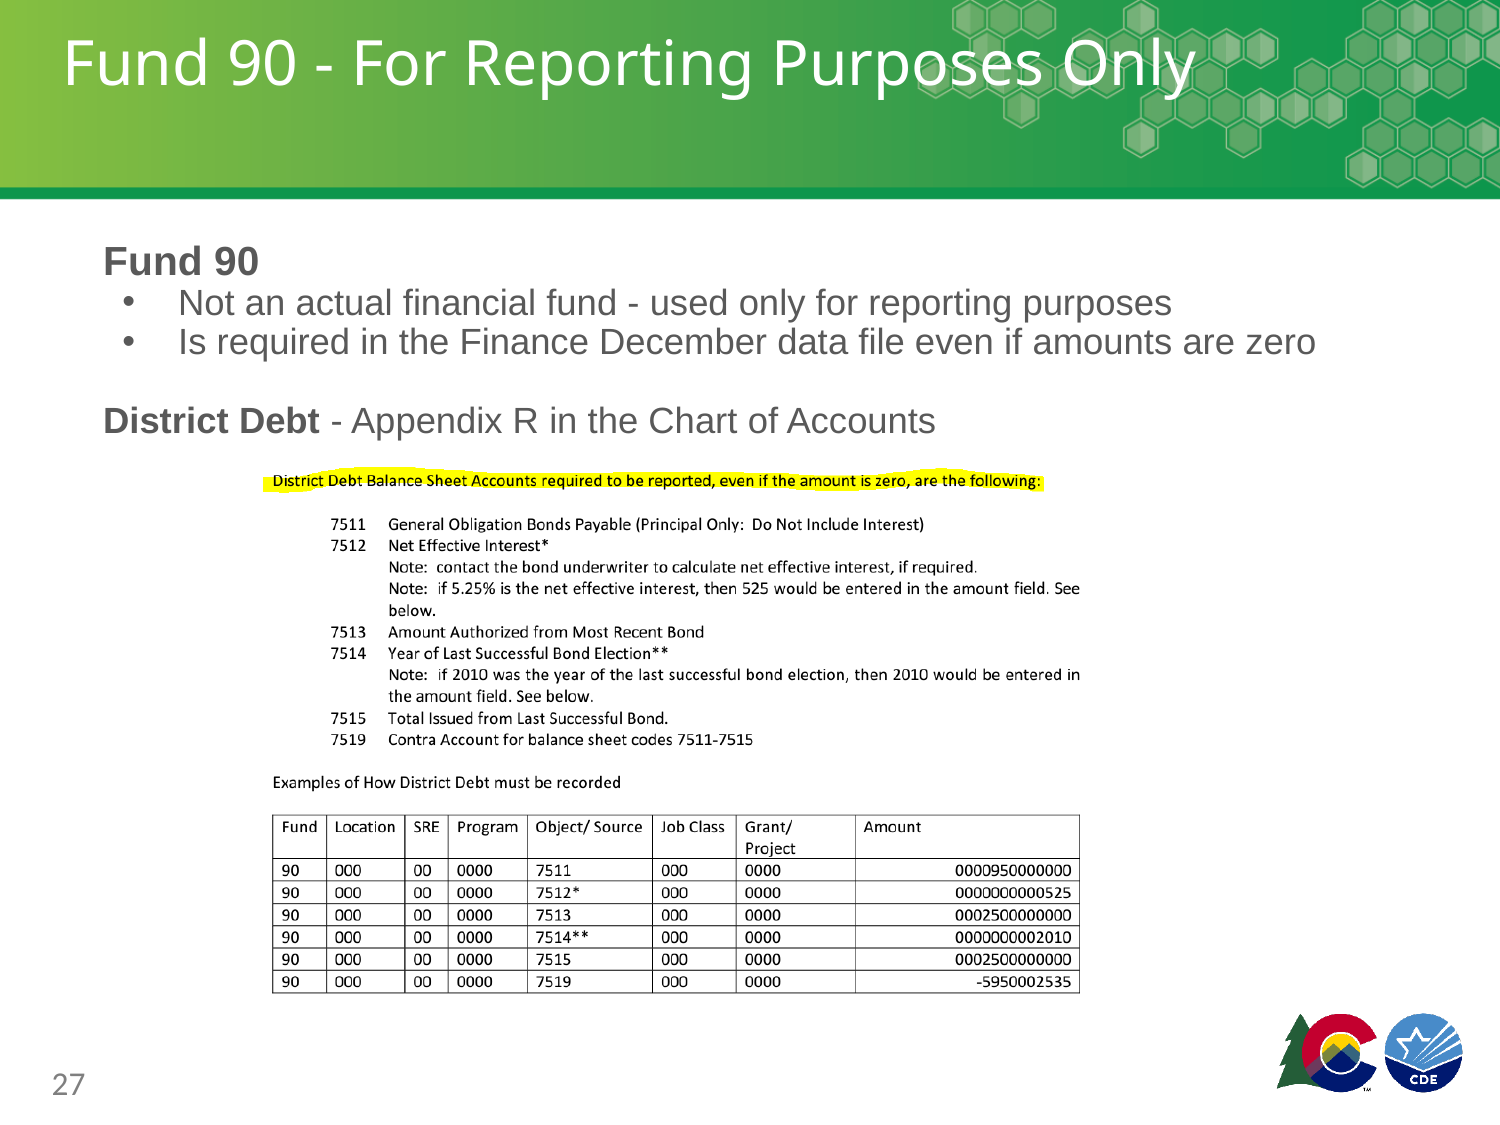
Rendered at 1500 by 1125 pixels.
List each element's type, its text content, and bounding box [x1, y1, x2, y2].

picture [1275, 1012, 1463, 1093]
list Fund 90 Not an actual financial fund - used only for reporting purposes Is required in the Finance December data file even if amounts are zero District Debt - Appendix R in the Chart of Accounts [103, 239, 1397, 1002]
picture [263, 467, 1089, 1002]
title Fund 90 - For Reporting Purposes Only [62, 31, 1250, 147]
picture [0, 0, 1500, 200]
slide_number 27 [36, 1054, 375, 1115]
